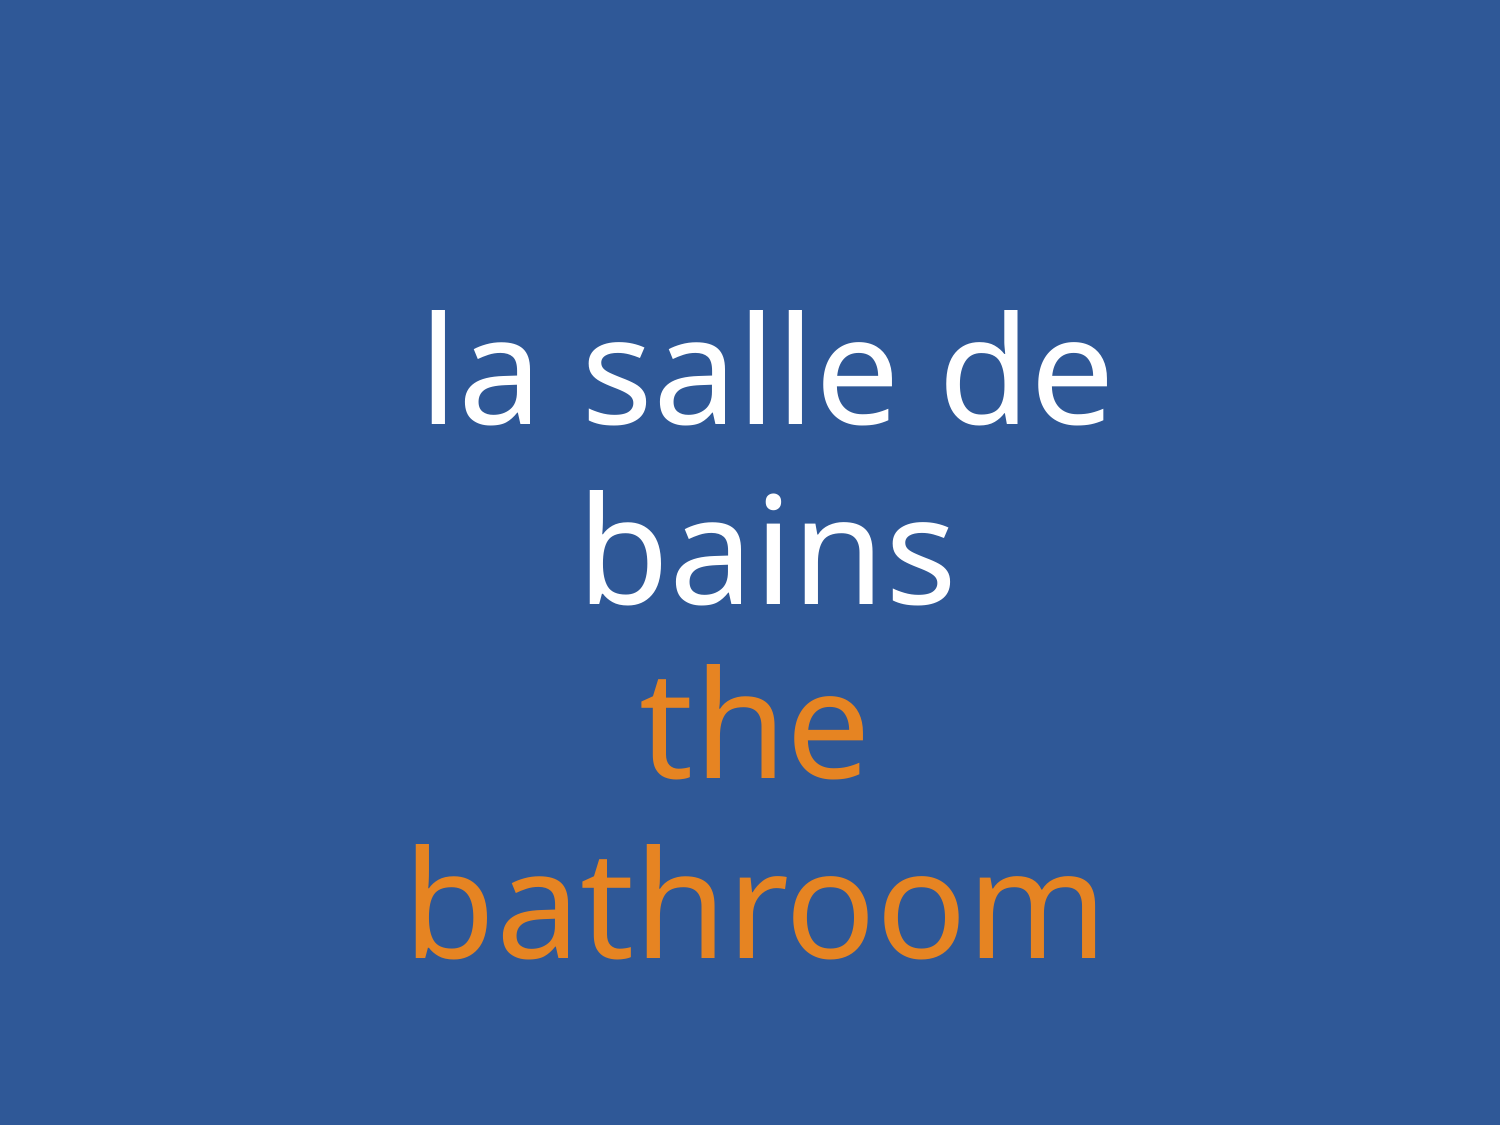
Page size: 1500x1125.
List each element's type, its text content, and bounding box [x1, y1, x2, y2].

text_box the bathroom [301, 621, 1211, 997]
text_box la salle de bains [301, 267, 1235, 642]
